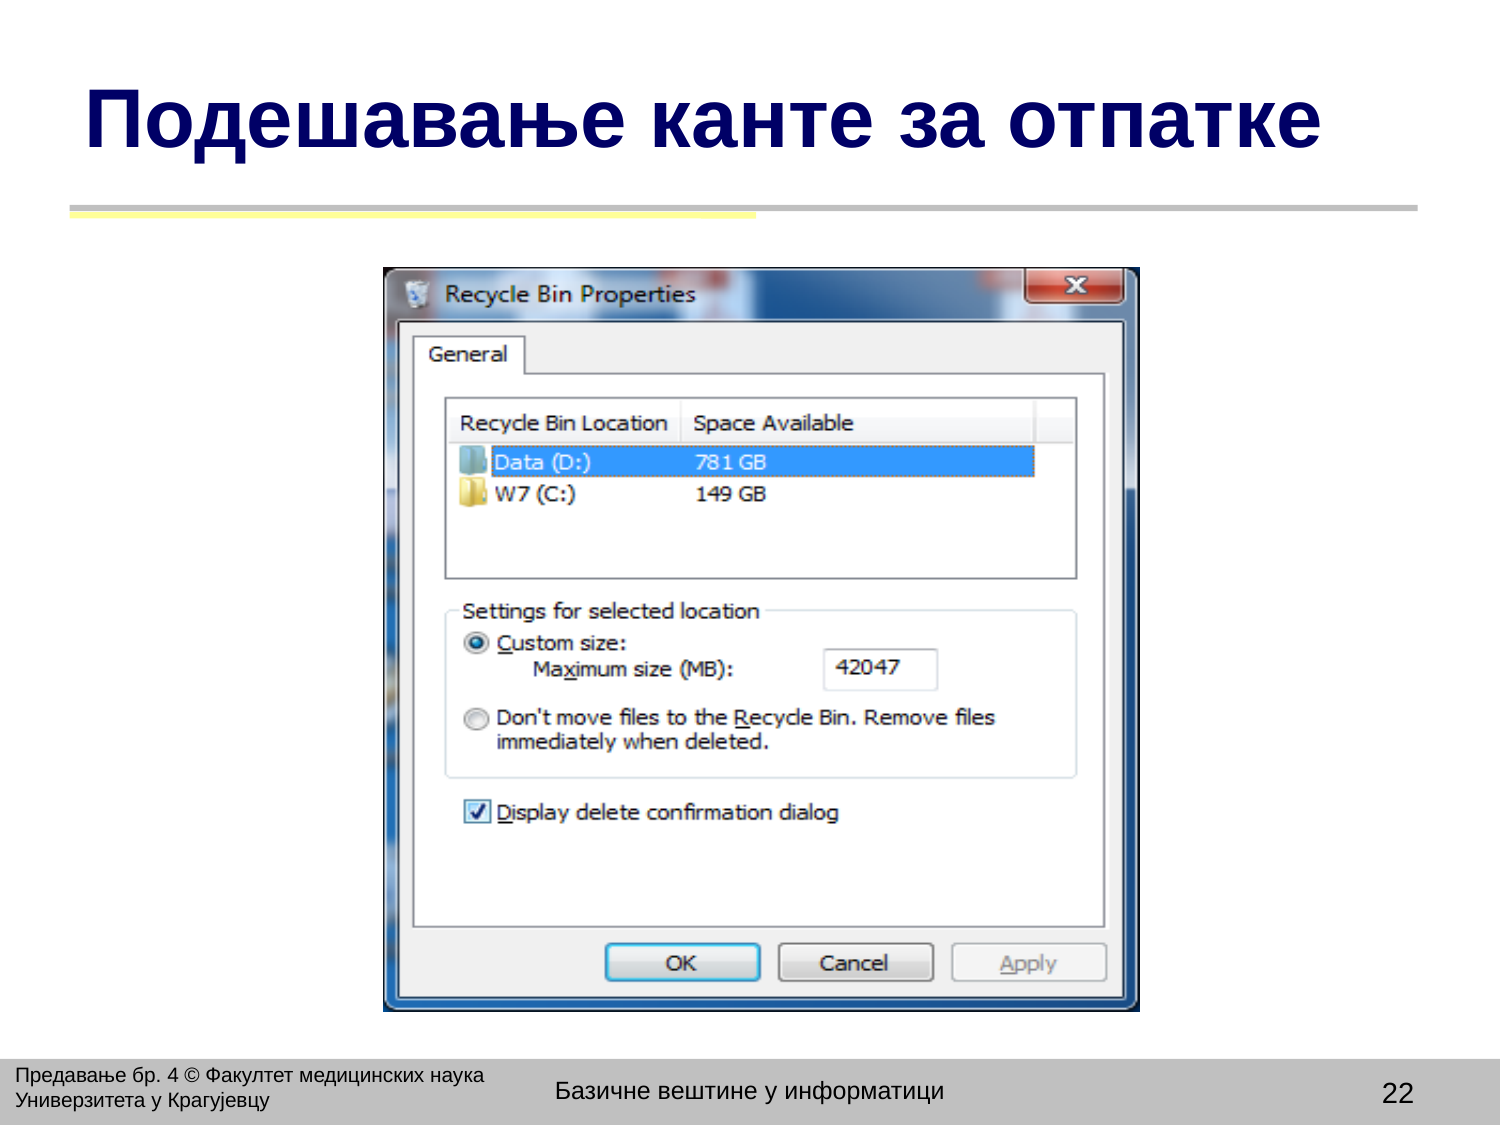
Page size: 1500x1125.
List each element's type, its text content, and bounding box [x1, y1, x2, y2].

slide_number Предавање бр. 4 © Факултет медицинских наука Универзитета у Крагујевцу [0, 1053, 617, 1108]
footer Базичне вештине у информатици [512, 1066, 988, 1125]
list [383, 266, 1141, 1012]
title Подешавање канте за отпатке [69, 19, 1426, 208]
slide_number 22 [1079, 1066, 1430, 1125]
